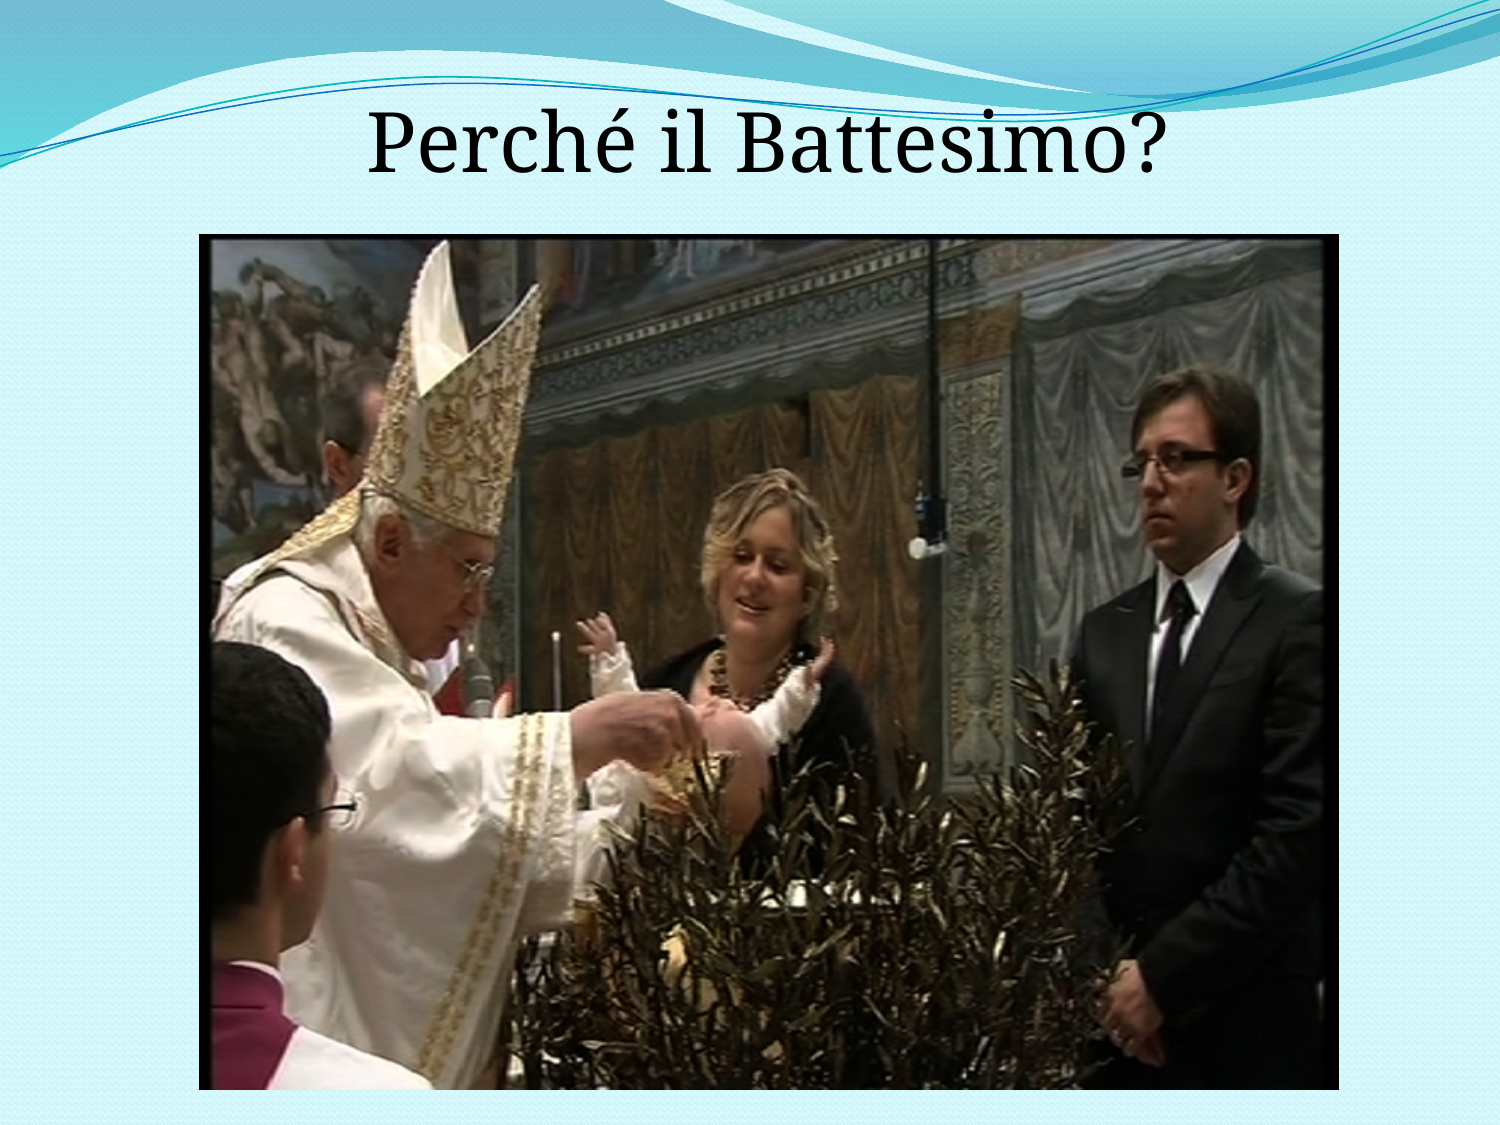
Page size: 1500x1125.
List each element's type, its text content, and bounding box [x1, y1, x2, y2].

picture [198, 234, 1339, 1090]
text_box Perché il Battesimo? [70, 82, 1465, 197]
